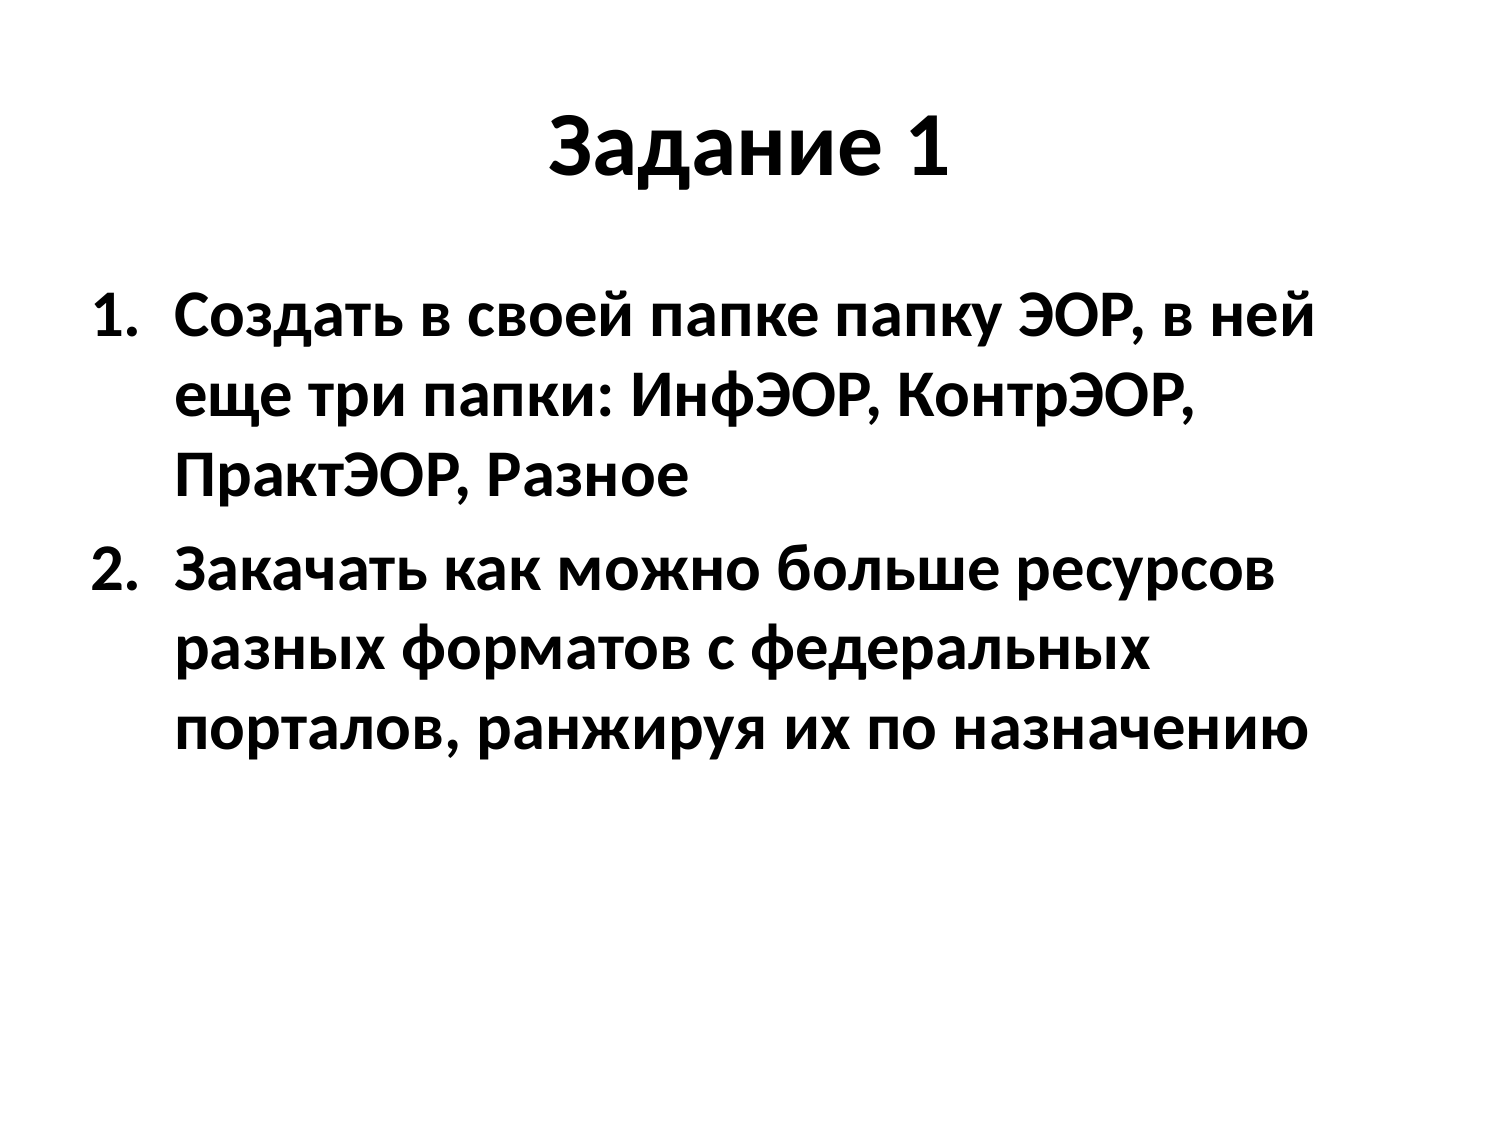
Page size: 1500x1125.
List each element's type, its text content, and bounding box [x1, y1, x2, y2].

list Создать в своей папке папку ЭОР, в ней еще три папки: ИнфЭОР, КонтрЭОР, ПрактЭОР, Разное Закачать как можно больше ресурсов разных форматов с федеральных порталов, ранжируя их по назначению [74, 262, 1426, 1006]
title Задание 1 [74, 44, 1426, 233]
